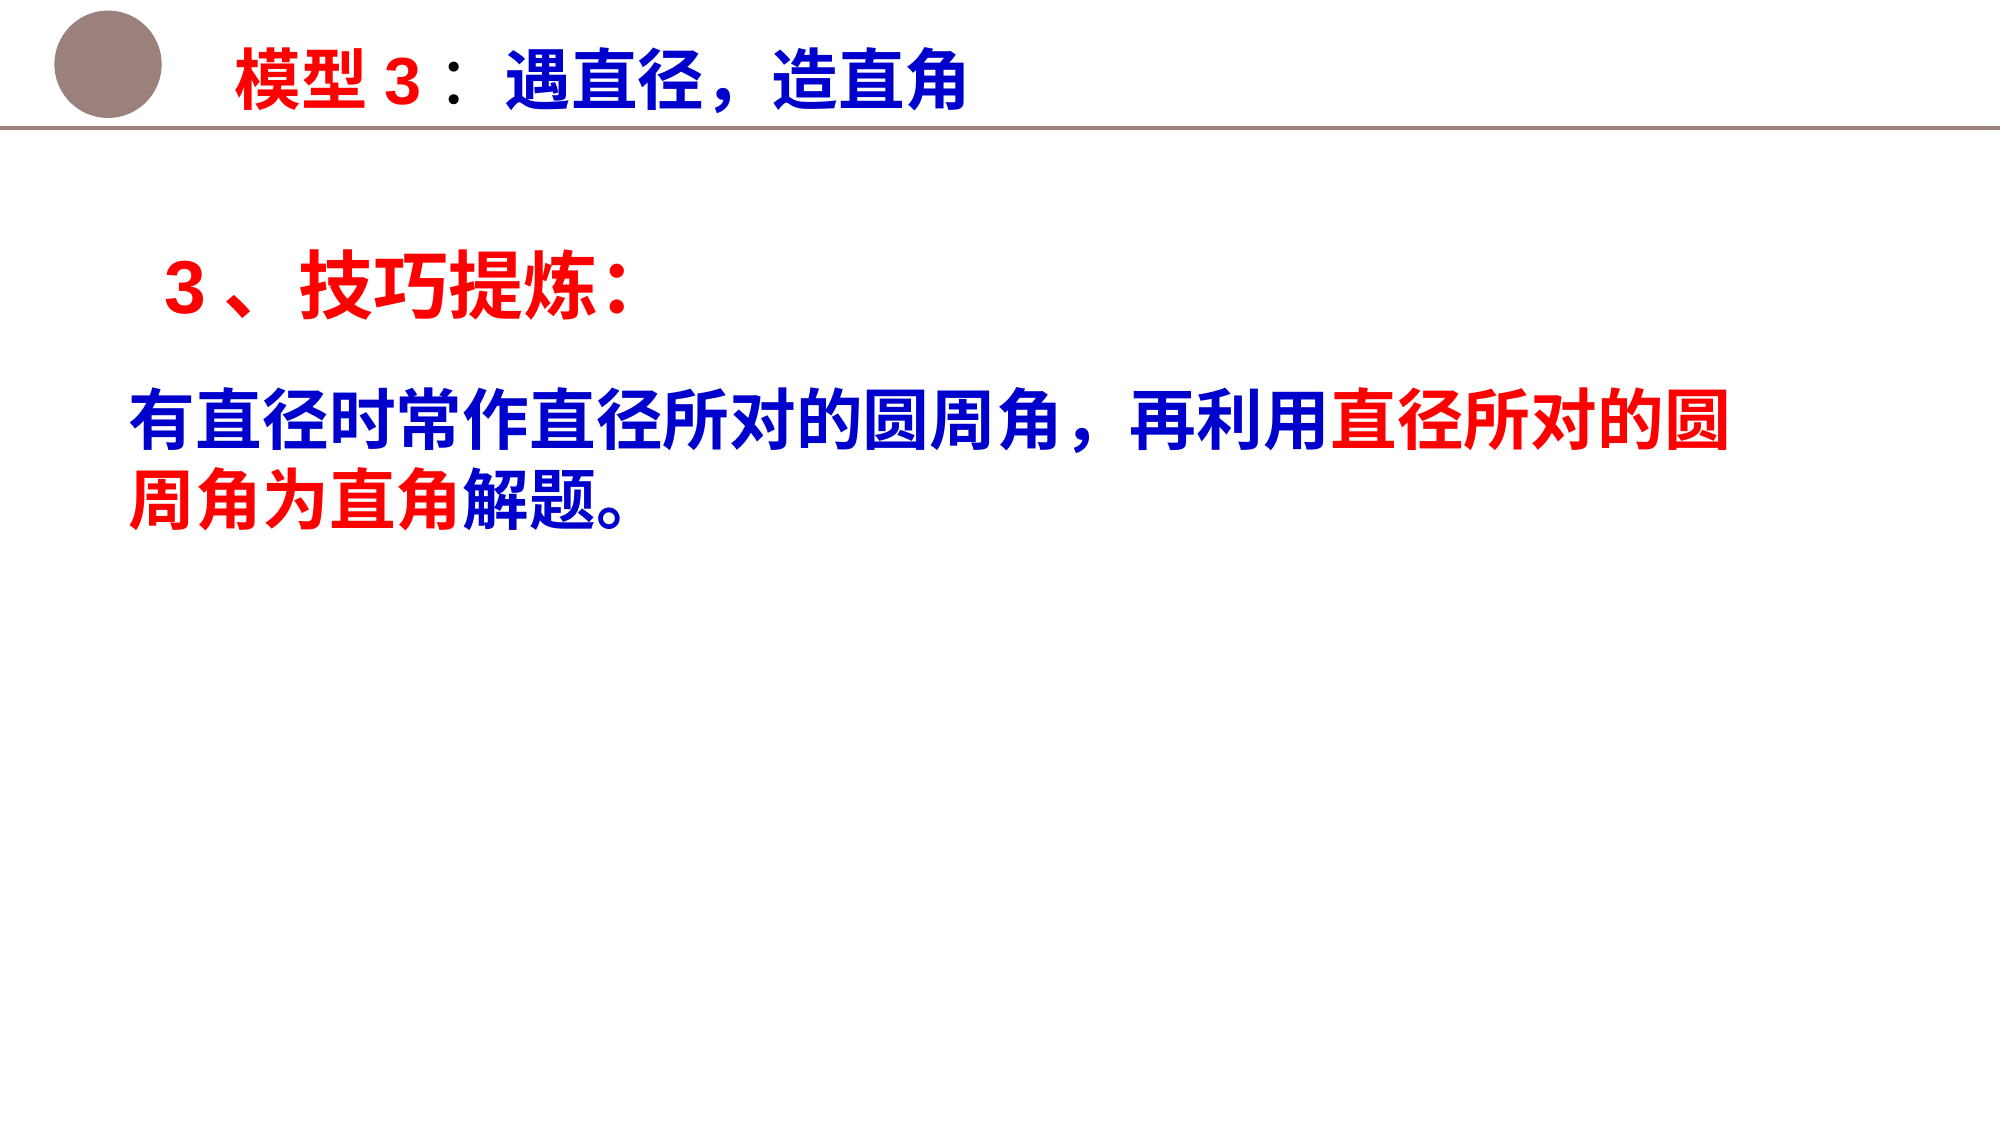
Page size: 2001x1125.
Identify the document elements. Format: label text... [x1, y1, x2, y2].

text_box 3、技巧提炼： [149, 231, 741, 337]
text_box 模型3：遇直径，造直角 [220, 30, 1355, 126]
text_box [53, 9, 163, 119]
text_box 有直径时常作直径所对的圆周角，再利用直径所对的圆周角为直角解题。 [114, 290, 1780, 616]
